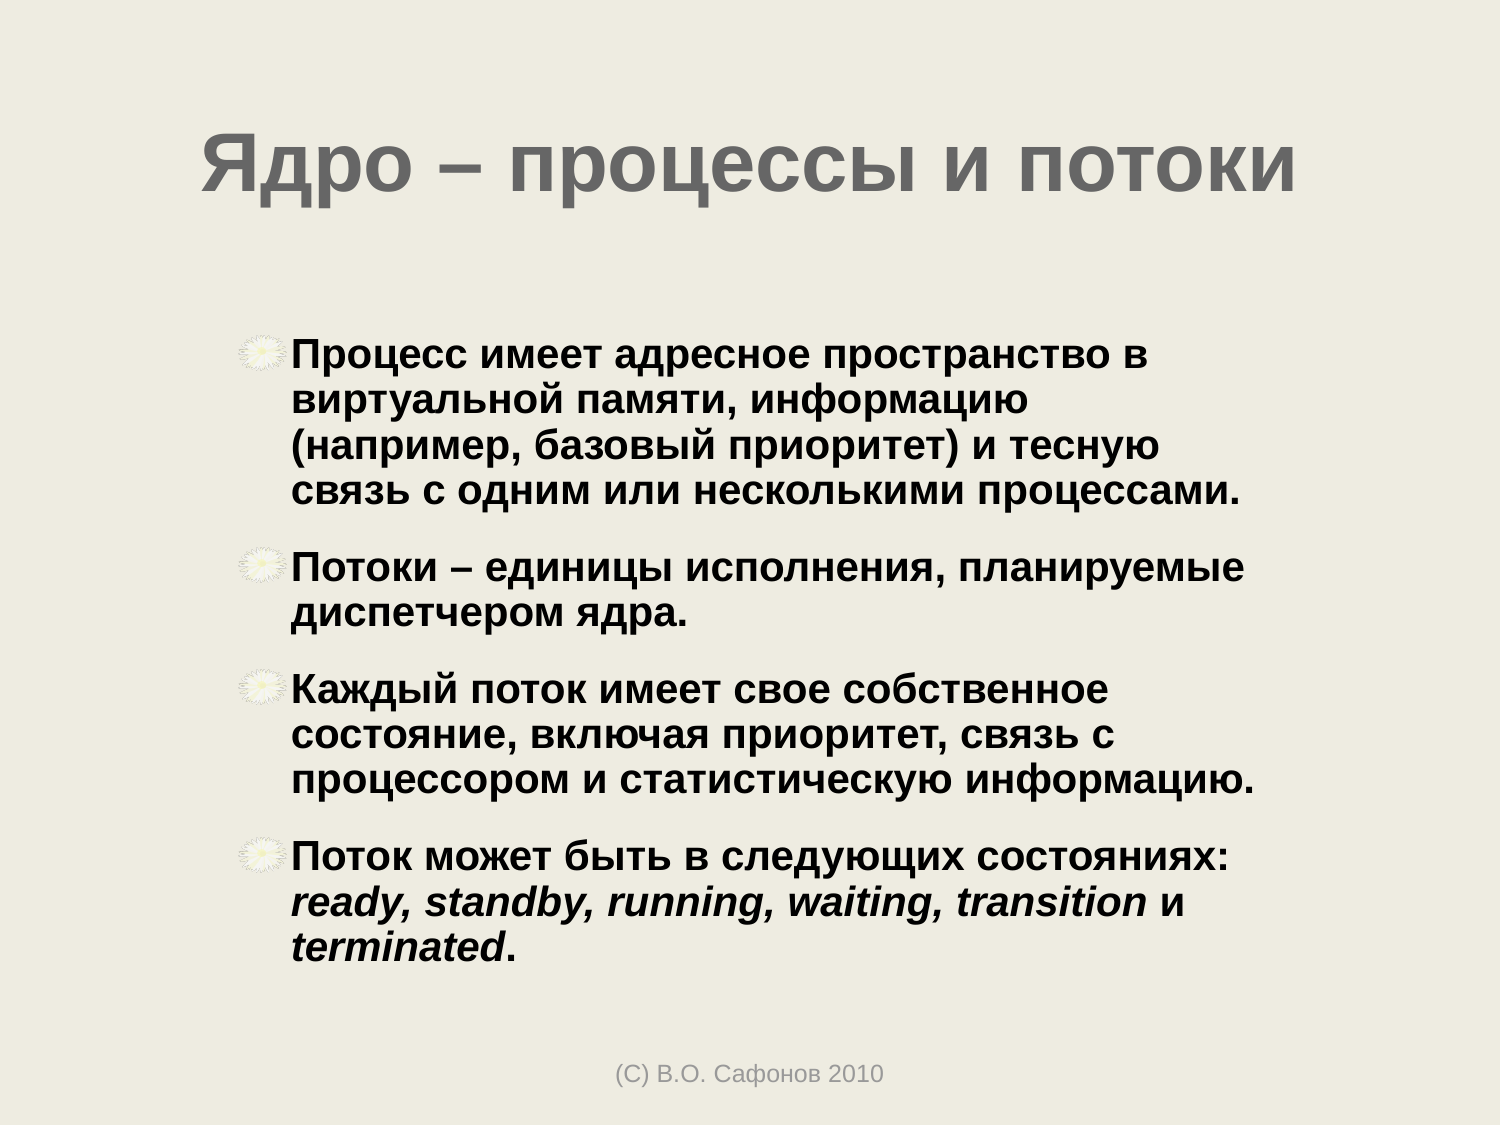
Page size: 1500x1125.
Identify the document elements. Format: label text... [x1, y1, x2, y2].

footer (С) В.О. Сафонов 2010 [512, 1042, 988, 1103]
picture [238, 837, 287, 873]
picture [238, 669, 287, 705]
picture [238, 335, 287, 371]
title Ядро – процессы и потоки [74, 49, 1426, 268]
list Процесс имеет адресное пространство в виртуальной памяти, информацию (например, базовый приоритет) и тесную связь с одним или несколькими процессами. Потоки – единицы исполнения, планируемые диспетчером ядра. Каждый поток имеет свое собственное состояние, включая приоритет, связь с процессором и статистическую информацию. Поток может быть в следующих состояниях: ready, standby, running, waiting, transition и terminated. [223, 324, 1276, 1005]
picture [238, 547, 287, 583]
